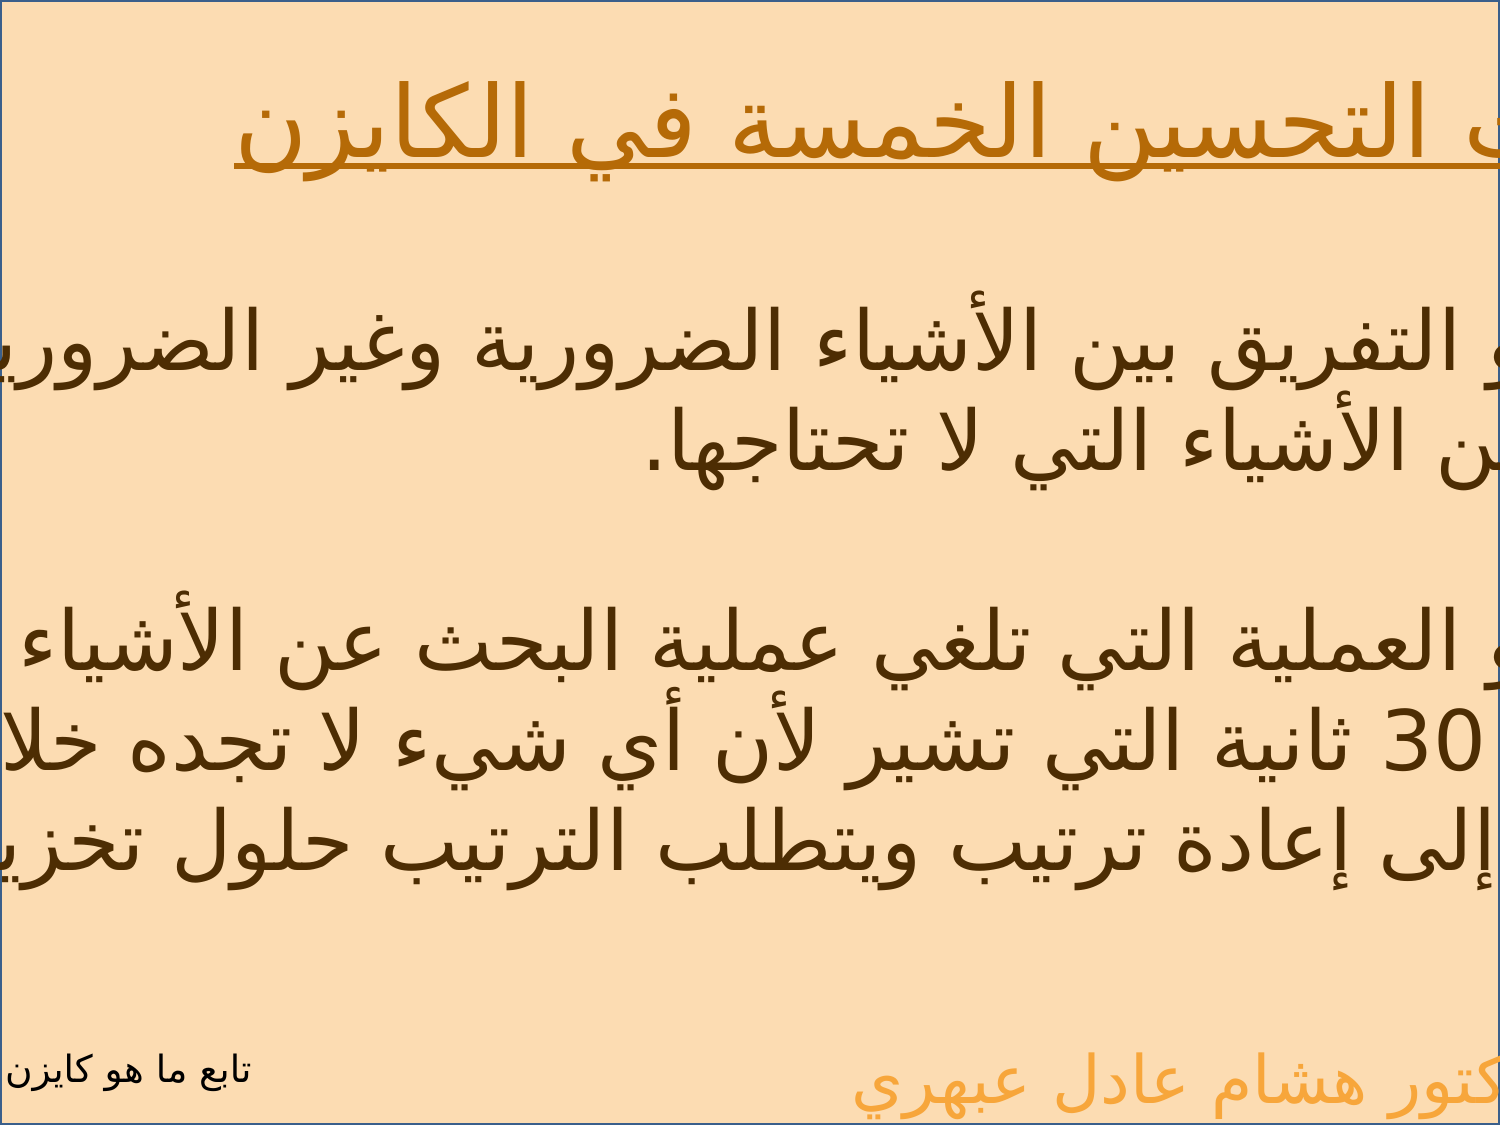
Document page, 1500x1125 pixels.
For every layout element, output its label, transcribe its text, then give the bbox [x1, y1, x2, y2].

text_box الدكتور هشام عادل عبهري [836, 1029, 1500, 1124]
text_box [0, 995, 1500, 1125]
text_box [0, 0, 1500, 235]
text_box 1. التصنيف: وهو التفريق بين الأشياء الضرورية وغير الضرورية والتخلص من الأشياء التي لا تحتاجها. 2. الترتيب: وهو العملية التي تلغي عملية البحث عن الأشياء وتتضمن قاعدة الـ 30 ثانية التي تشير لأن أي شيء لا تجده خلال 30 ثانية يعني أنه بحاجة إلى إعادة ترتيب ويتطلب الترتيب حلول تخزين وترتيب مبتكرة. [0, 235, 1500, 995]
text_box تابع ما هو كايزن [0, 1037, 267, 1098]
text_box خطوات التحسين الخمسة في الكايزن [219, 50, 1500, 185]
